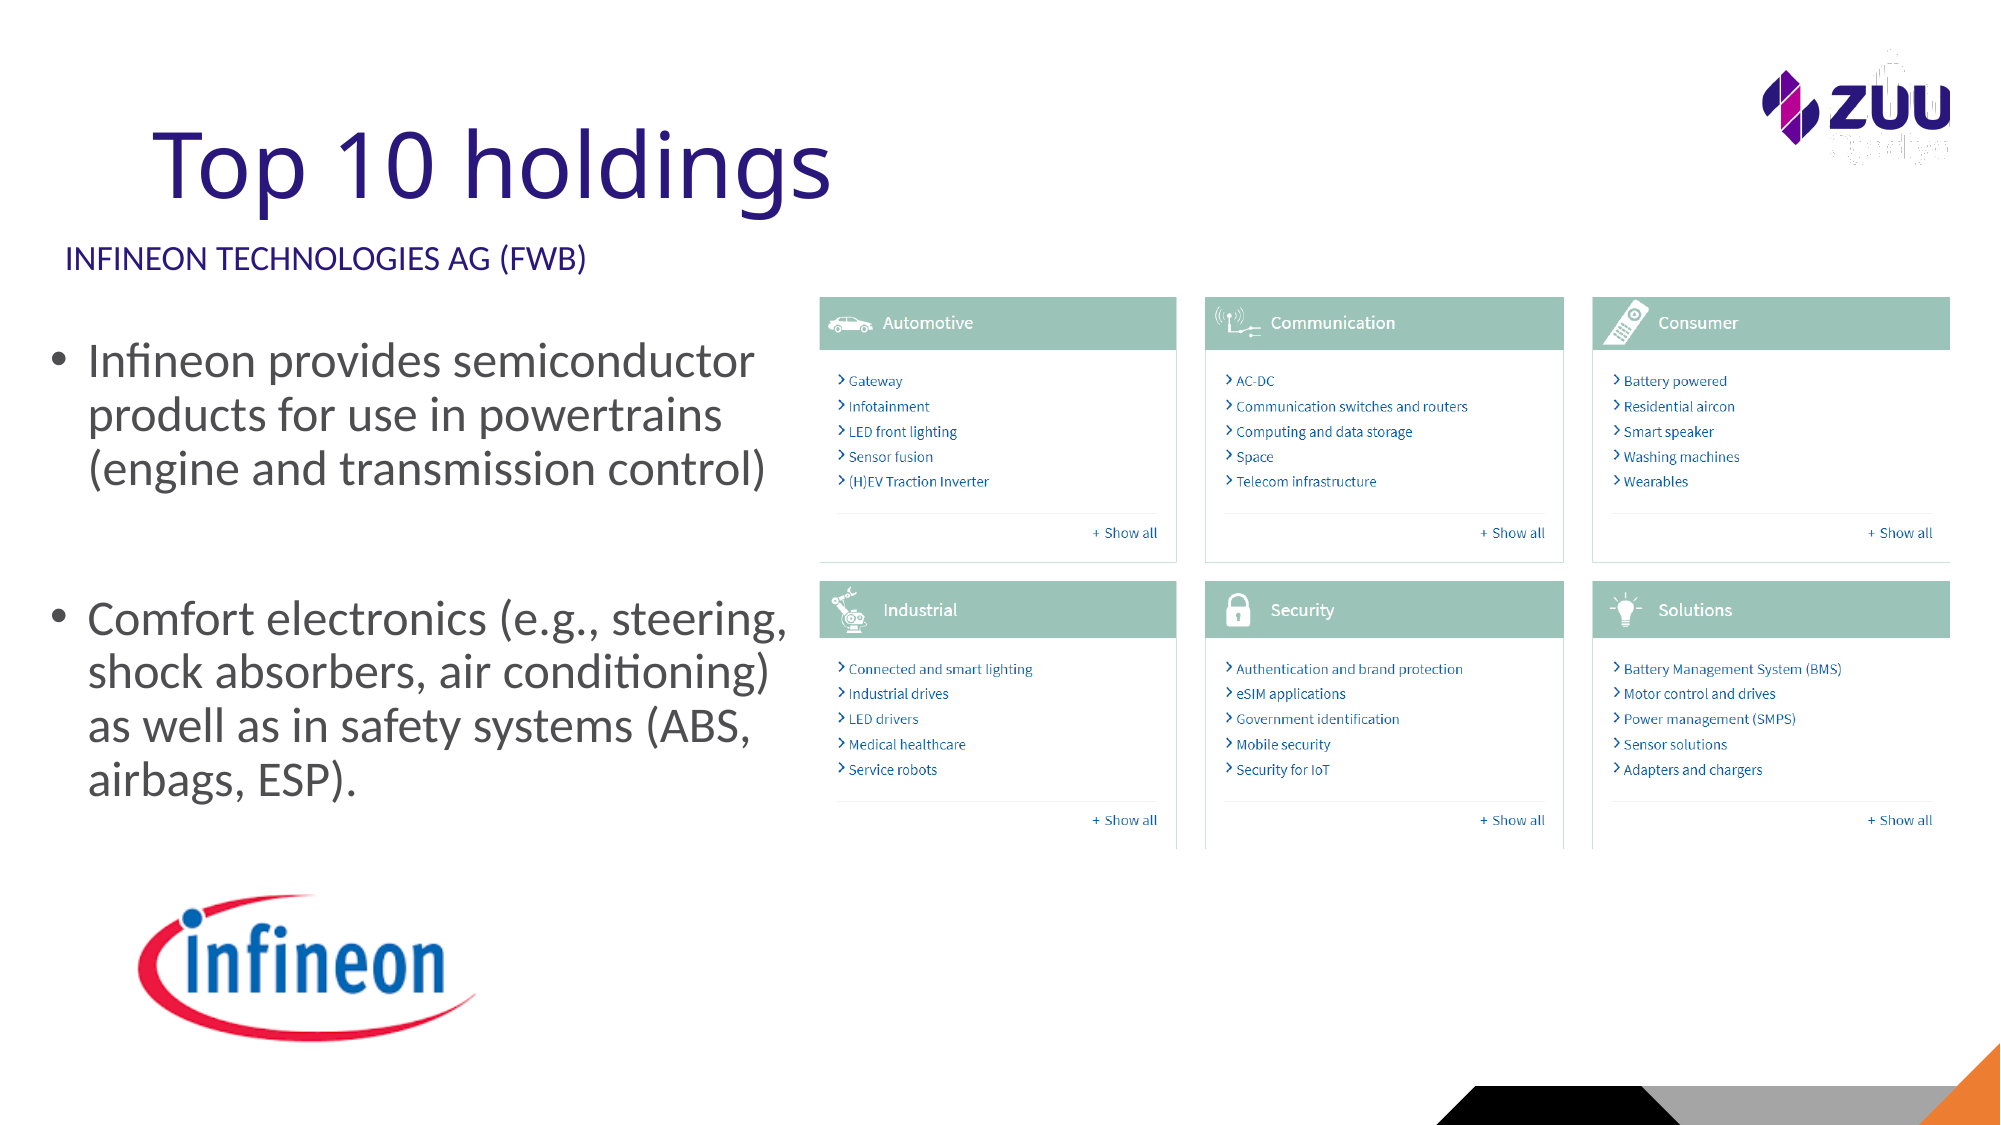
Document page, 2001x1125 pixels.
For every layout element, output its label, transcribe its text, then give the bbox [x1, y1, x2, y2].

subtitle INFINEON TECHNOLOGIES AG (FWB) [50, 224, 1948, 293]
title Top 10 holdings [137, 59, 1863, 224]
picture [819, 297, 1950, 849]
picture [137, 894, 477, 1043]
list Infineon provides semiconductor products for use in powertrains (engine and transmission control) Comfort electronics (e.g., steering, shock absorbers, air conditioning) as well as in safety systems (ABS, airbags, ESP). [50, 334, 819, 813]
slide_number 7 [1412, 1042, 1863, 1103]
